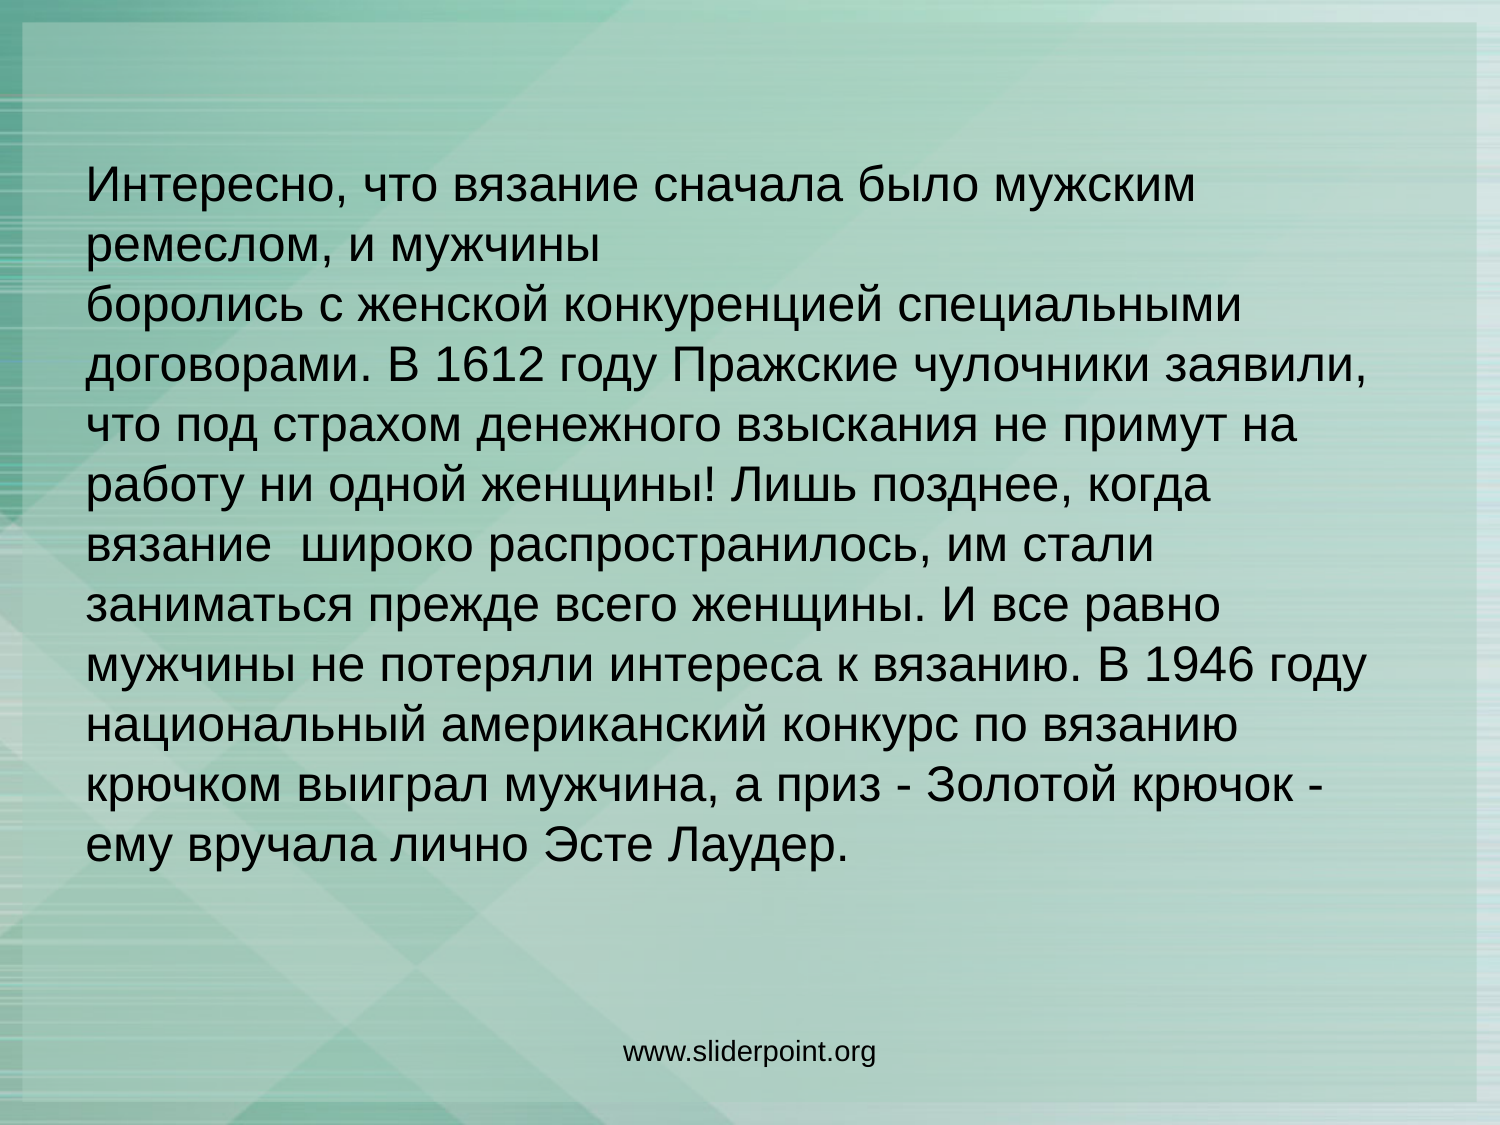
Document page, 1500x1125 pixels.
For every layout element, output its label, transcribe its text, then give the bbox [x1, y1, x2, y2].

footer www.sliderpoint.org [512, 1024, 988, 1103]
title Интересно, что вязание сначала было мужским ремеслом, и мужчины боролись с женской конкуренцией специальными договорами. В 1612 году Пражские чулочники заявили, что под страхом денежного взыскания не примут на работу ни одной женщины! Лишь позднее, когда вязание широко распространилось, им стали заниматься прежде всего женщины. И все равно мужчины не потеряли интереса к вязанию. В 1946 году национальный американский конкурс по вязанию крючком выиграл мужчина, а приз - Золотой крючок - ему вручала лично Эсте Лаудер. [70, 34, 1421, 880]
picture [0, 0, 1500, 1125]
